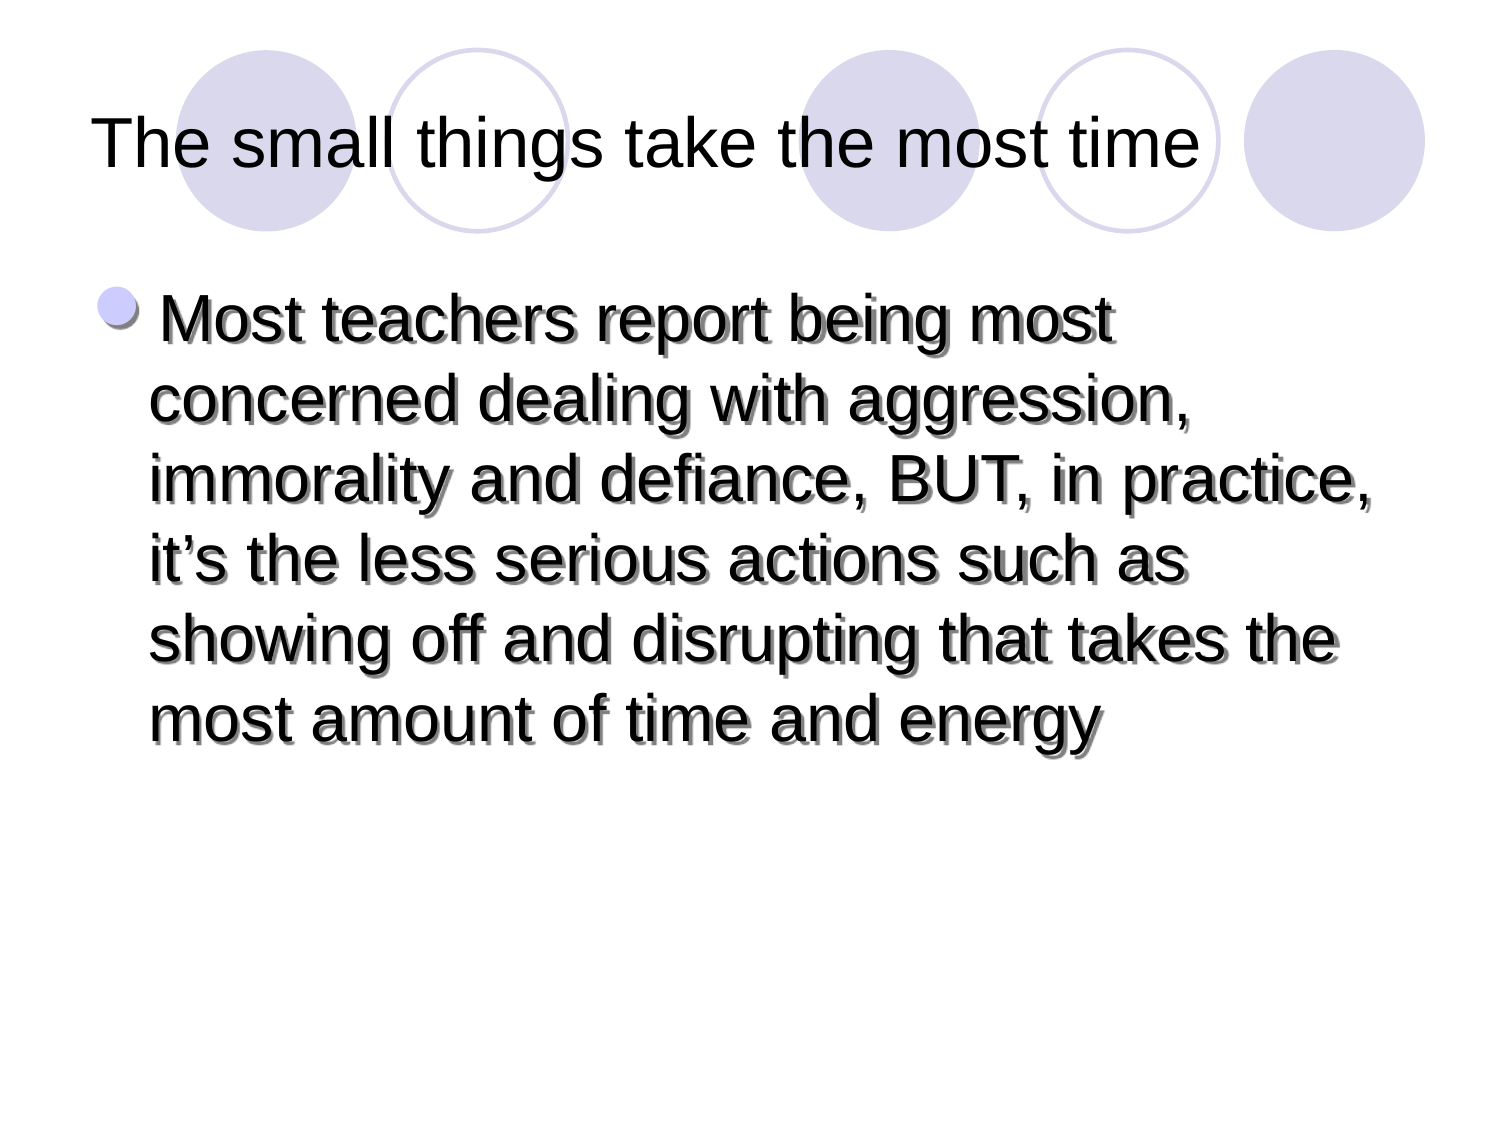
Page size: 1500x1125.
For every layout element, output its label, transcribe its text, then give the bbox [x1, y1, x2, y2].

title The small things take the most time [74, 44, 1426, 233]
list Most teachers report being most concerned dealing with aggression, immorality and defiance, BUT, in practice, it’s the less serious actions such as showing off and disrupting that takes the most amount of time and energy [76, 266, 1428, 1011]
